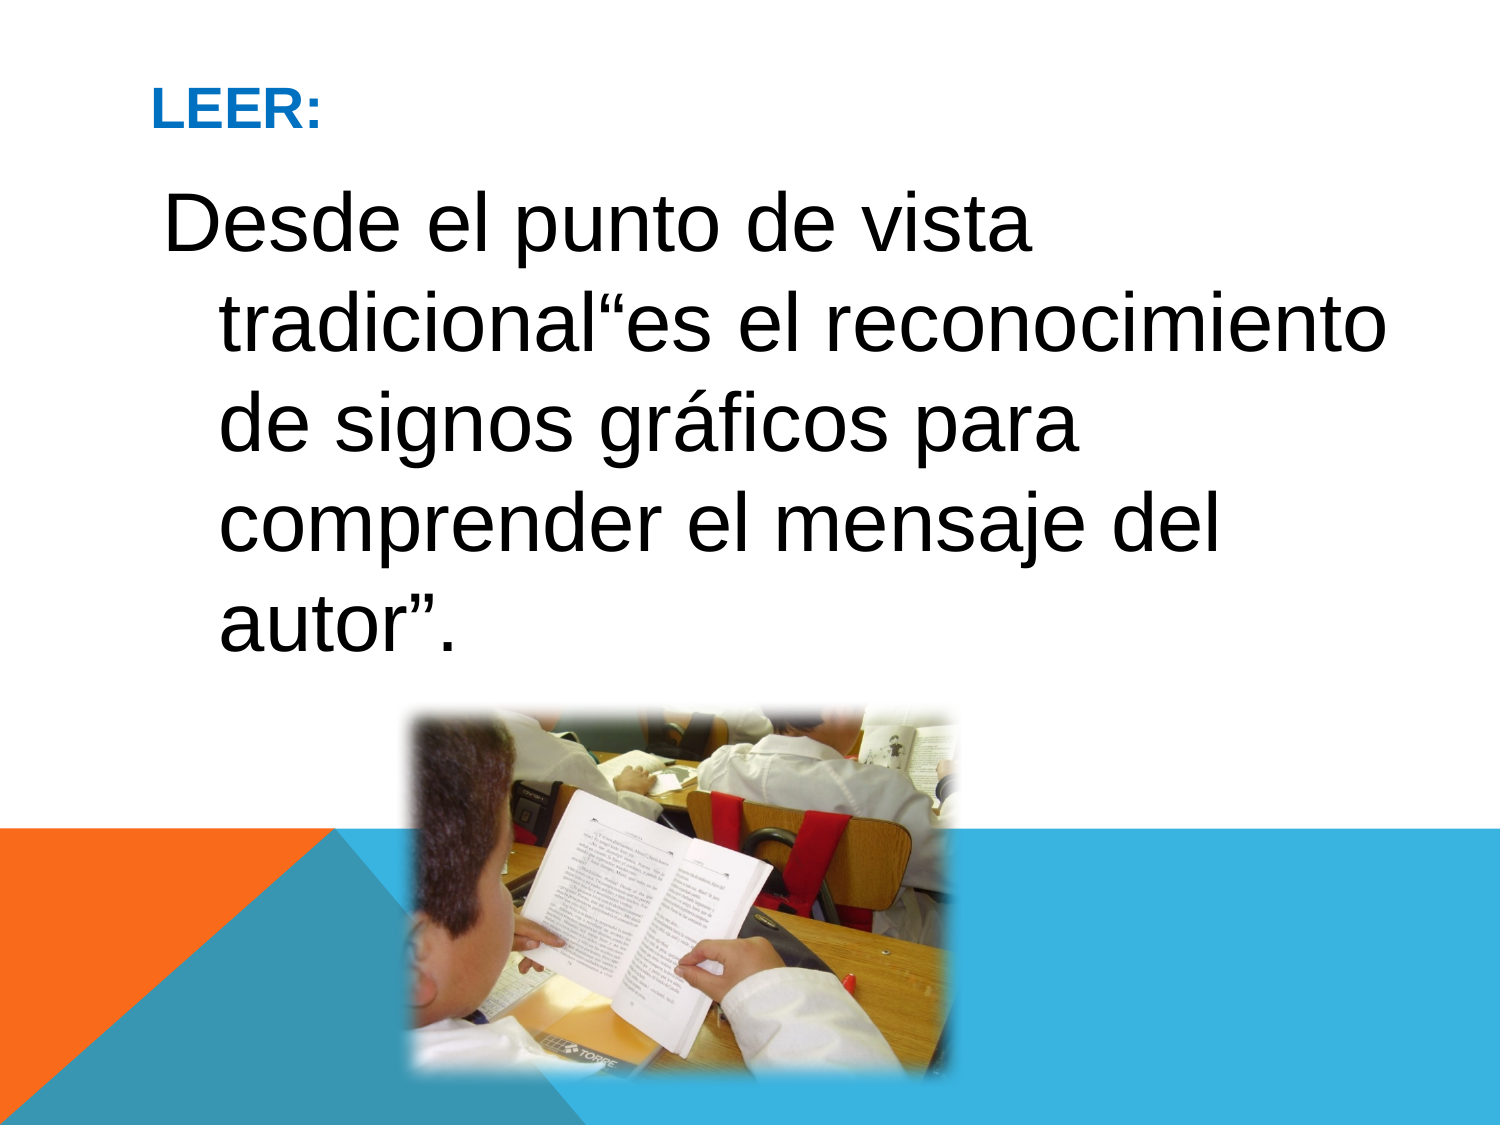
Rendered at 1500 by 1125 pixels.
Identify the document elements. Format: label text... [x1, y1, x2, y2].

title LEER: [135, 60, 1369, 150]
picture [395, 699, 963, 1089]
list Desde el punto de vista tradicional“es el reconocimiento de signos gráficos para comprender el mensaje del autor”. [147, 160, 1436, 622]
